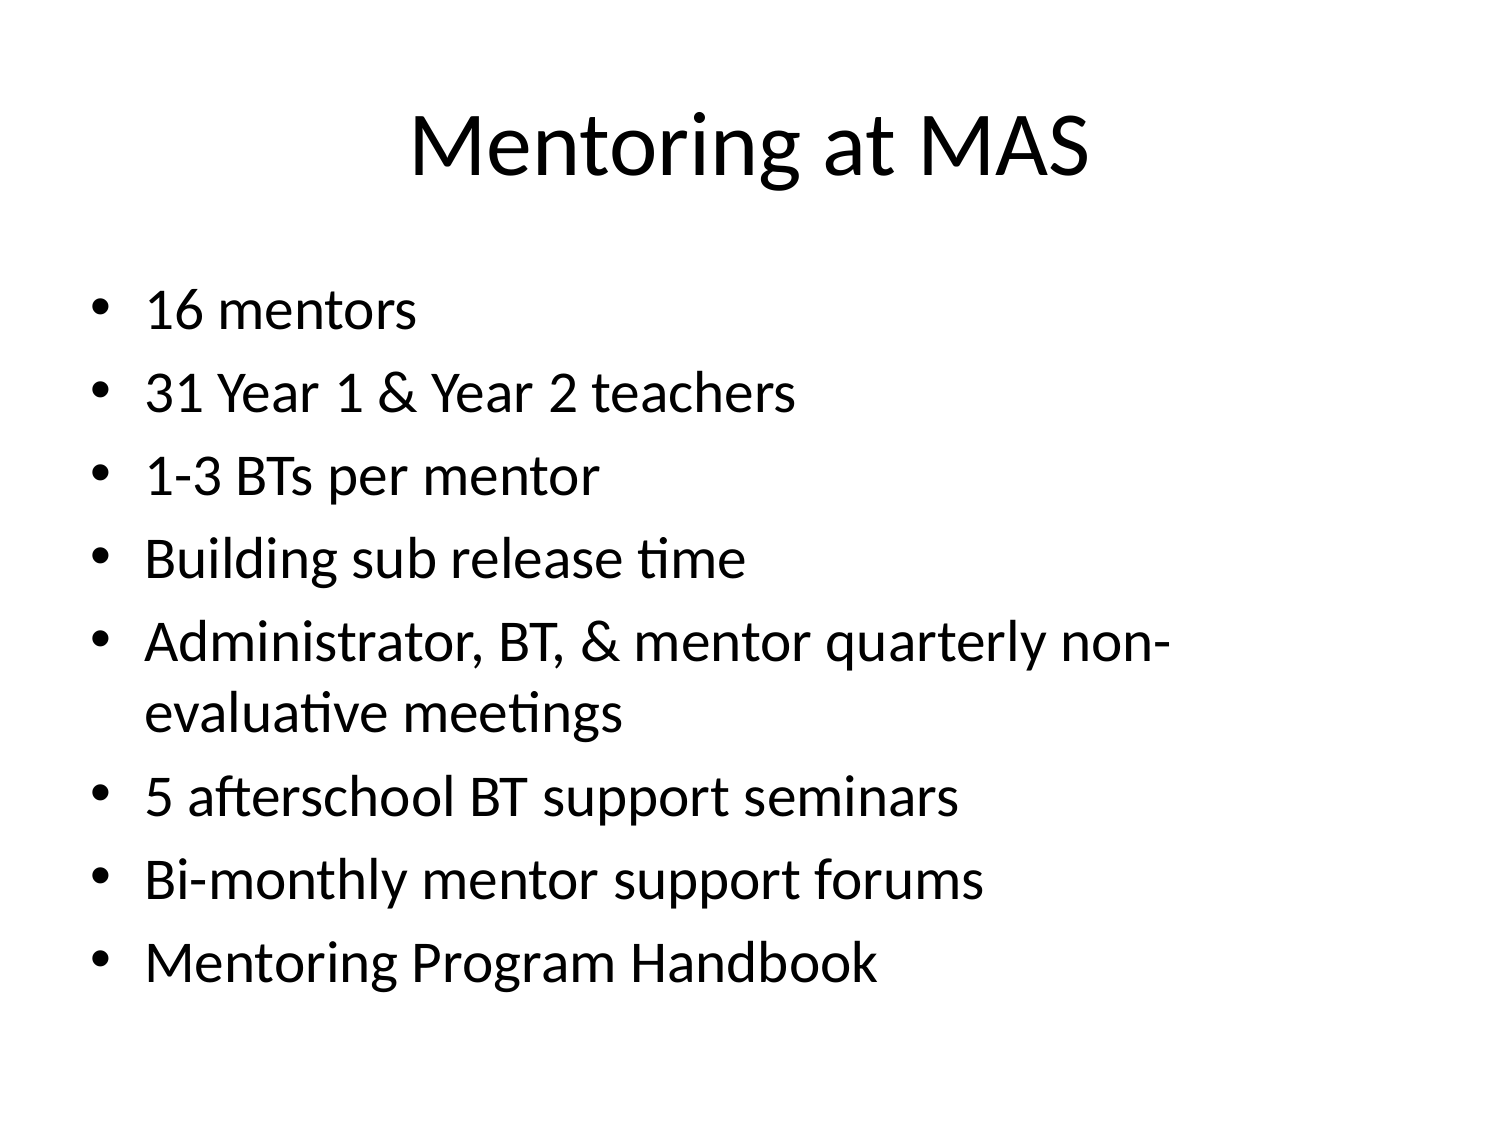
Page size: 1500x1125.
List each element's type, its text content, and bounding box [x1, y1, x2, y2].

list 16 mentors 31 Year 1 & Year 2 teachers 1-3 BTs per mentor Building sub release time Administrator, BT, & mentor quarterly non-evaluative meetings 5 afterschool BT support seminars Bi-monthly mentor support forums Mentoring Program Handbook [75, 262, 1425, 1005]
title Mentoring at MAS [75, 45, 1425, 233]
